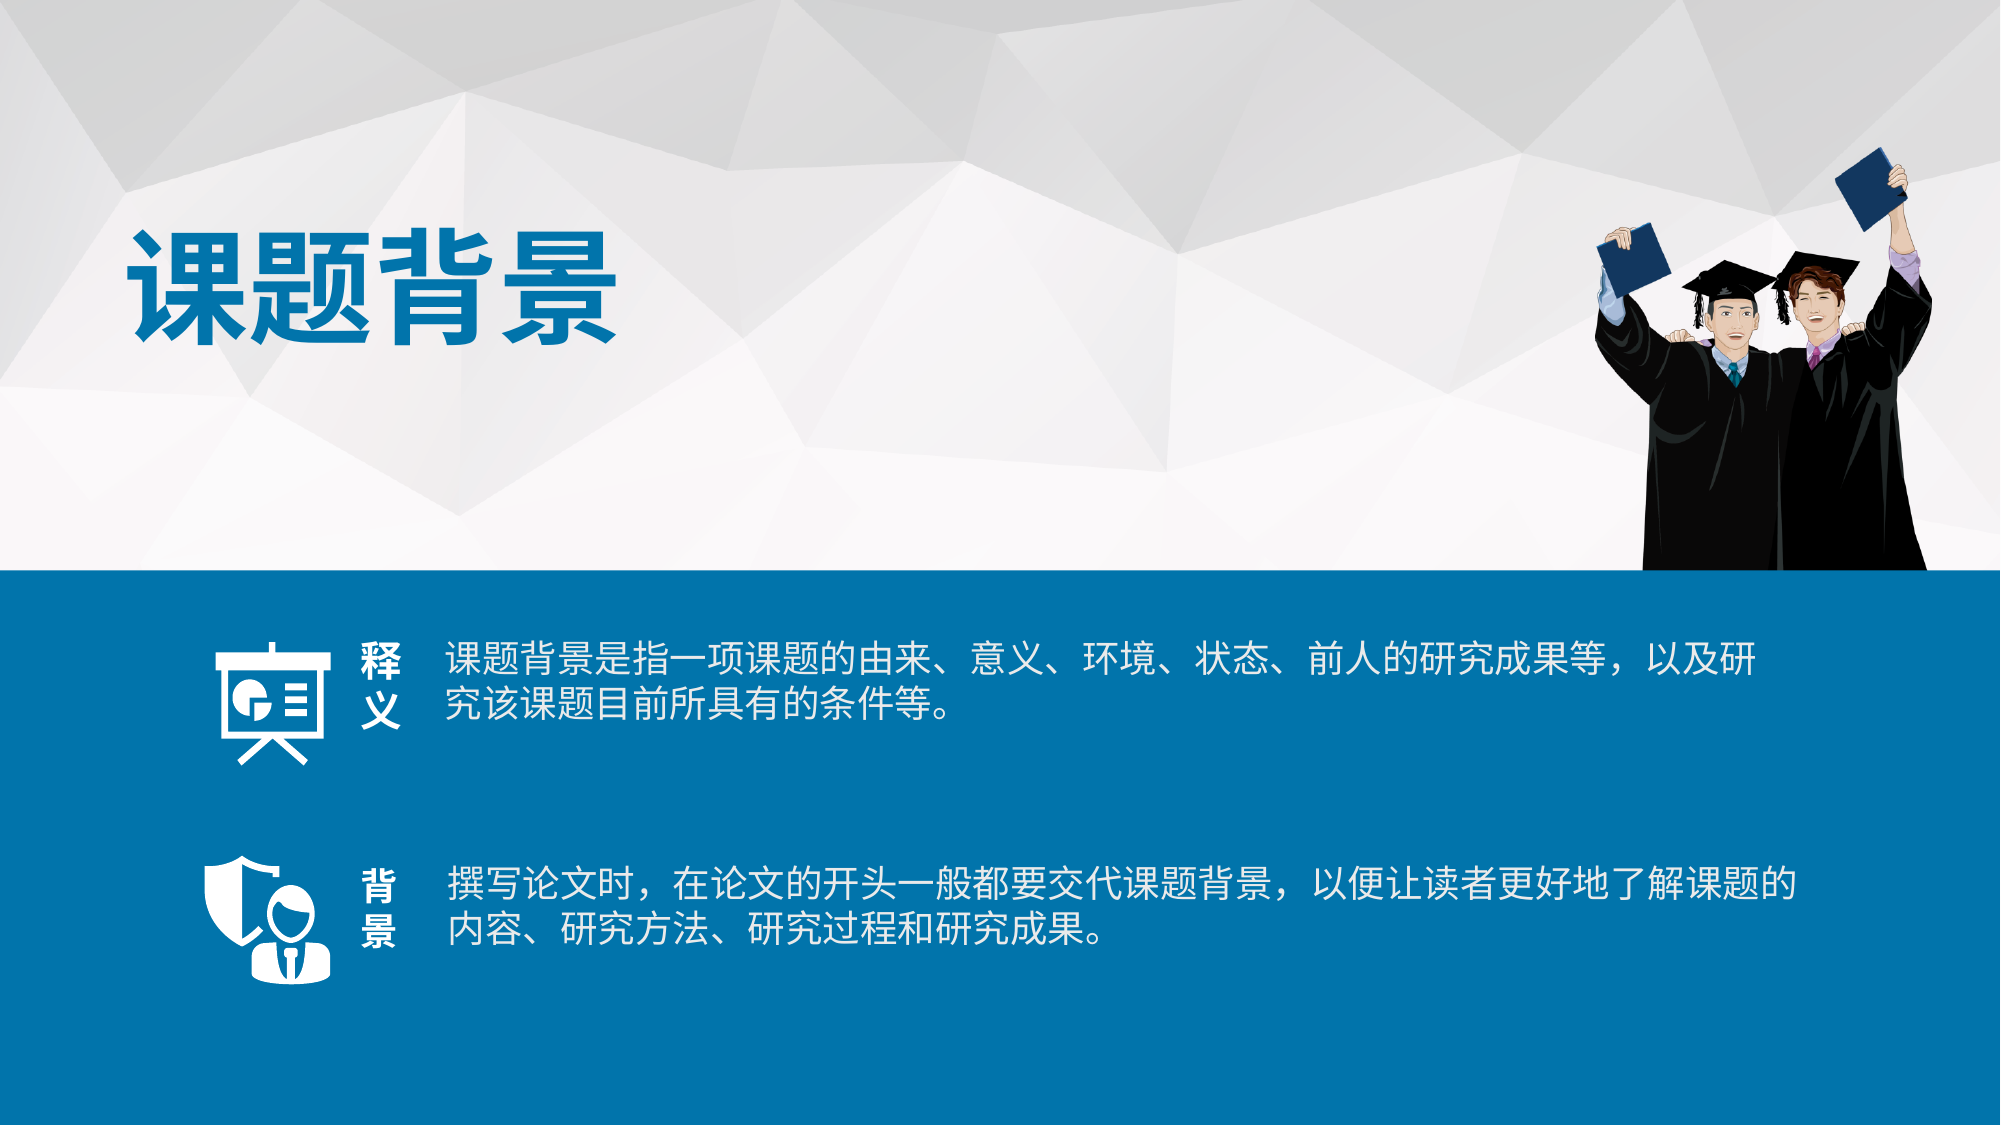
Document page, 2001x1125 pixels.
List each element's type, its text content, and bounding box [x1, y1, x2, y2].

picture [0, 0, 2001, 570]
text_box [0, 570, 2000, 1125]
text_box 释 义 [345, 627, 422, 743]
text_box 课题背景是指一项课题的由来、意义、环境、状态、前人的研究成果等，以及研究该课题目前所具有的条件等。 [430, 627, 1808, 733]
text_box 课题背景 [108, 202, 887, 367]
text_box [251, 942, 331, 985]
text_box [204, 855, 280, 947]
text_box [267, 885, 315, 943]
text_box 撰写论文时，在论文的开头一般都要交代课题背景，以便让读者更好地了解课题的内容、研究方法、研究过程和研究成果。 [432, 852, 1838, 958]
text_box 背景 [345, 855, 422, 961]
text_box [215, 642, 331, 766]
